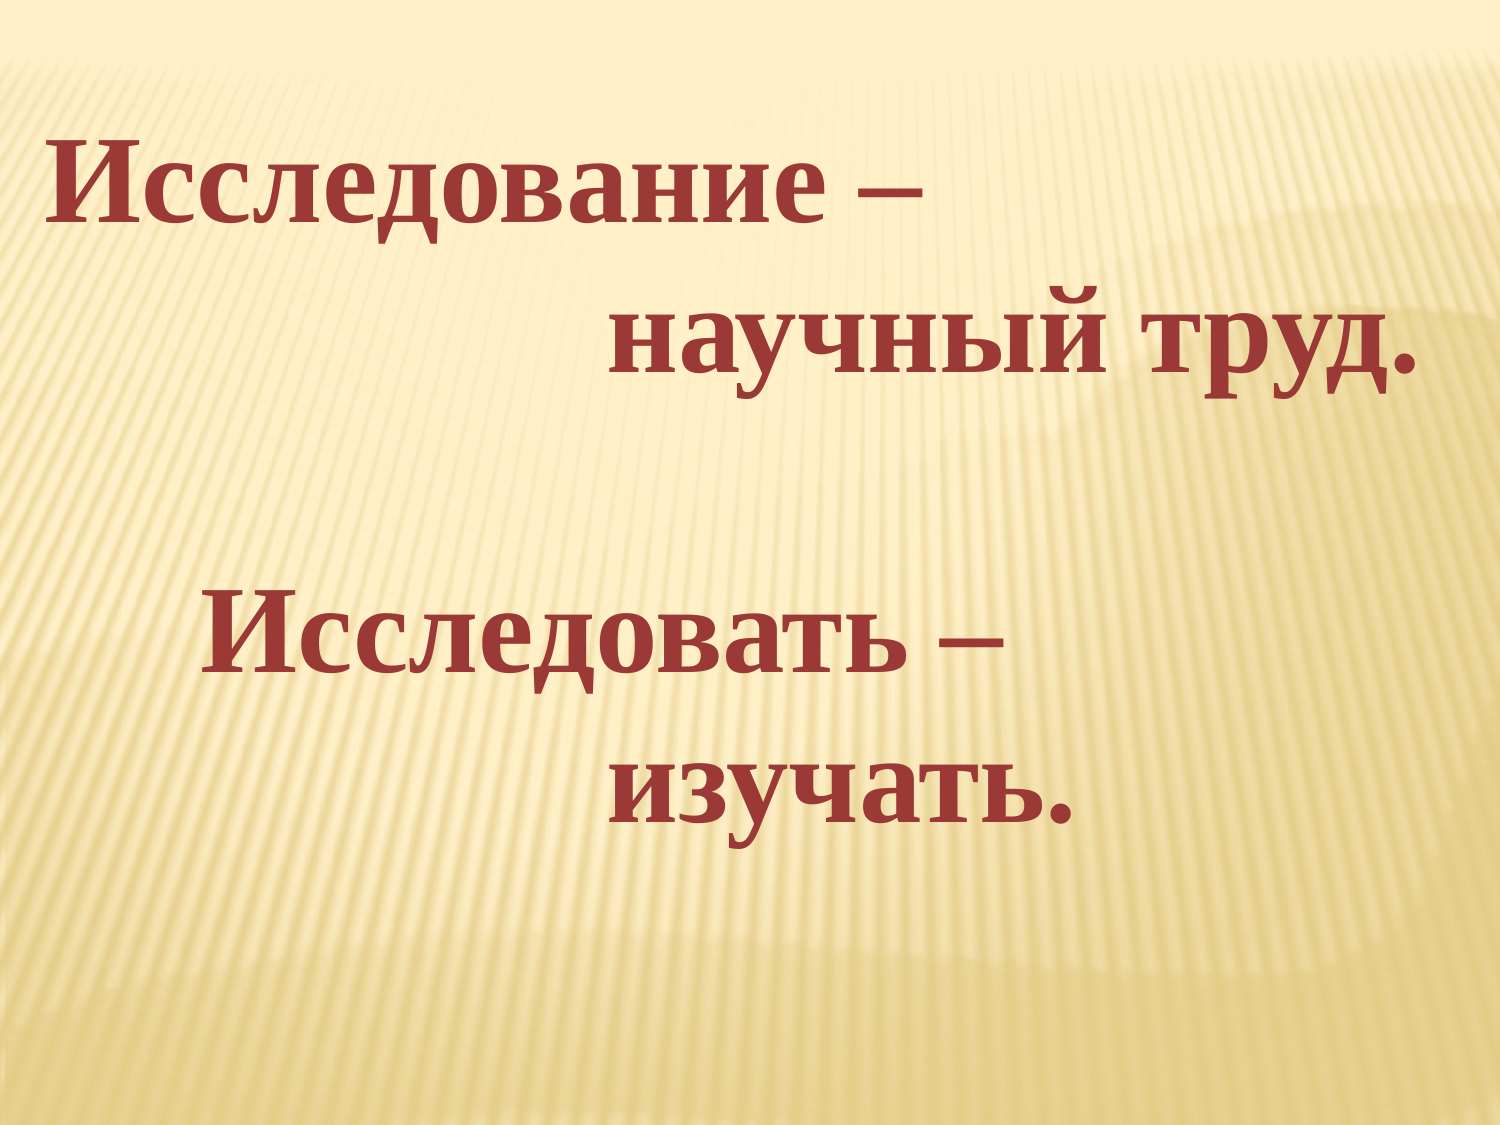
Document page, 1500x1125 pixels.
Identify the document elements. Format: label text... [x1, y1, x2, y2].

text_box Исследование – научный труд. Исследовать – изучать. [29, 89, 1483, 855]
